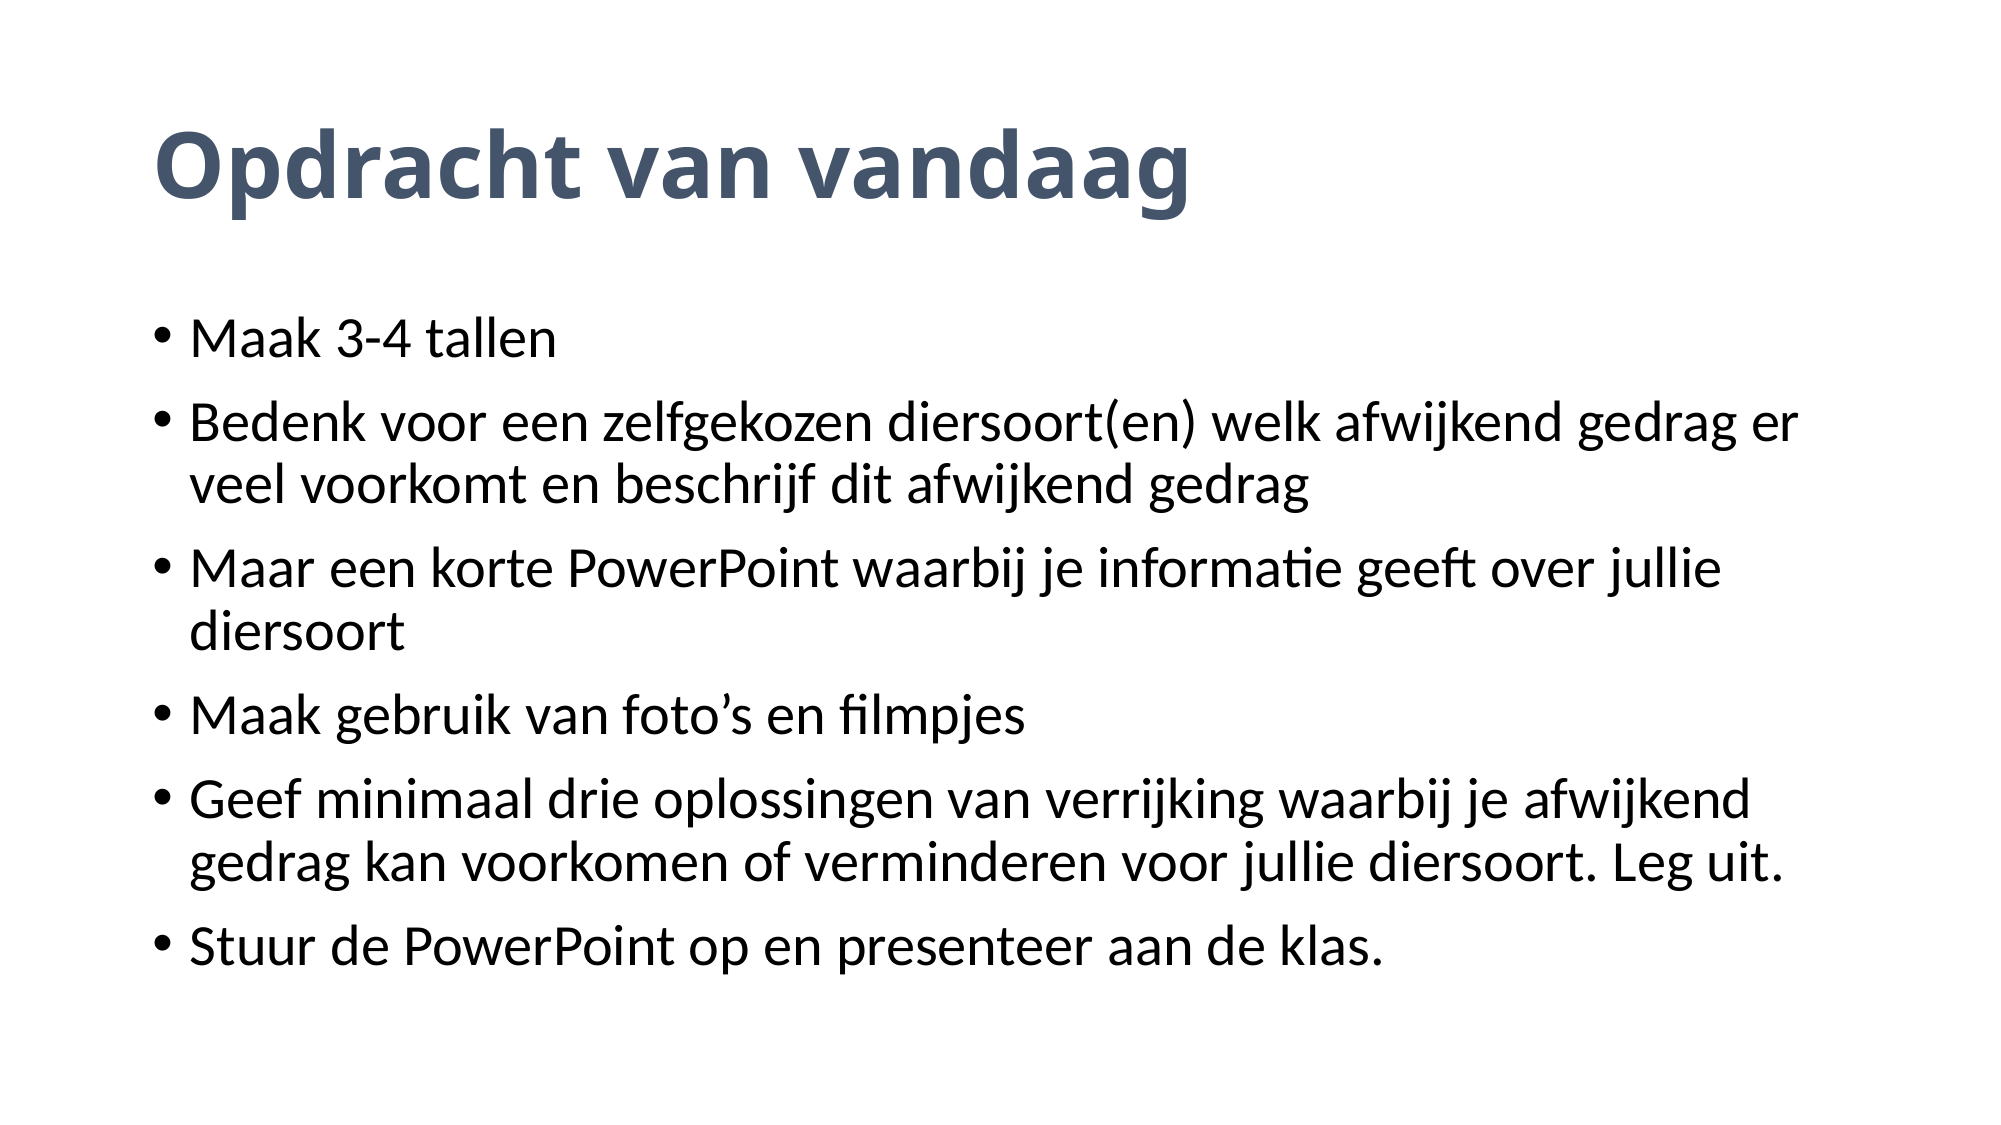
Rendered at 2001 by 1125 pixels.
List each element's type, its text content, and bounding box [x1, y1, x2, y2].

list Maak 3-4 tallen Bedenk voor een zelfgekozen diersoort(en) welk afwijkend gedrag er veel voorkomt en beschrijf dit afwijkend gedrag Maar een korte PowerPoint waarbij je informatie geeft over jullie diersoort Maak gebruik van foto’s en filmpjes Geef minimaal drie oplossingen van verrijking waarbij je afwijkend gedrag kan voorkomen of verminderen voor jullie diersoort. Leg uit. Stuur de PowerPoint op en presenteer aan de klas. [137, 299, 1863, 1014]
title Opdracht van vandaag [137, 59, 1863, 278]
